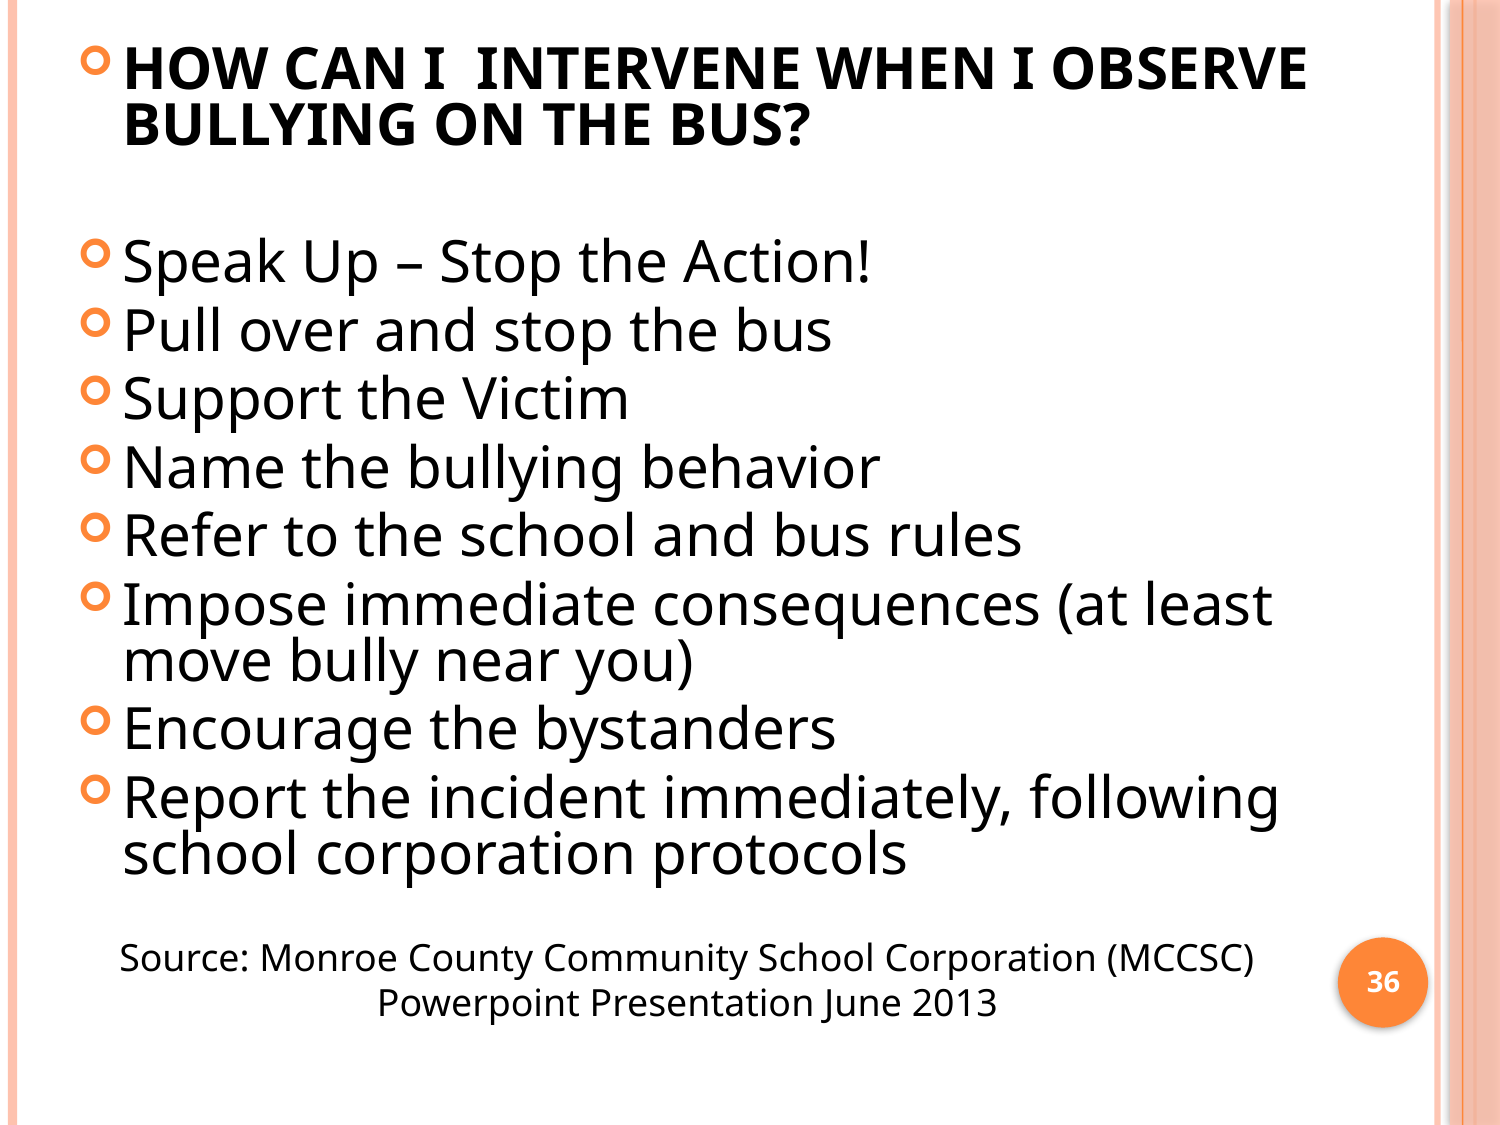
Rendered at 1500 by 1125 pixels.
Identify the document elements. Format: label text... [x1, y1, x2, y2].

text_box Source: Monroe County Community School Corporation (MCCSC) Powerpoint Presentation June 2013 [99, 926, 1275, 1077]
list HOW CAN I INTERVENE WHEN I OBSERVE BULLYING ON THE BUS? Speak Up – Stop the Action! Pull over and stop the bus Support the Victim Name the bullying behavior Refer to the school and bus rules Impose immediate consequences (at least move bully near you) Encourage the bystanders Report the incident immediately, following school corporation protocols [62, 37, 1400, 962]
slide_number 36 [1333, 940, 1434, 1026]
